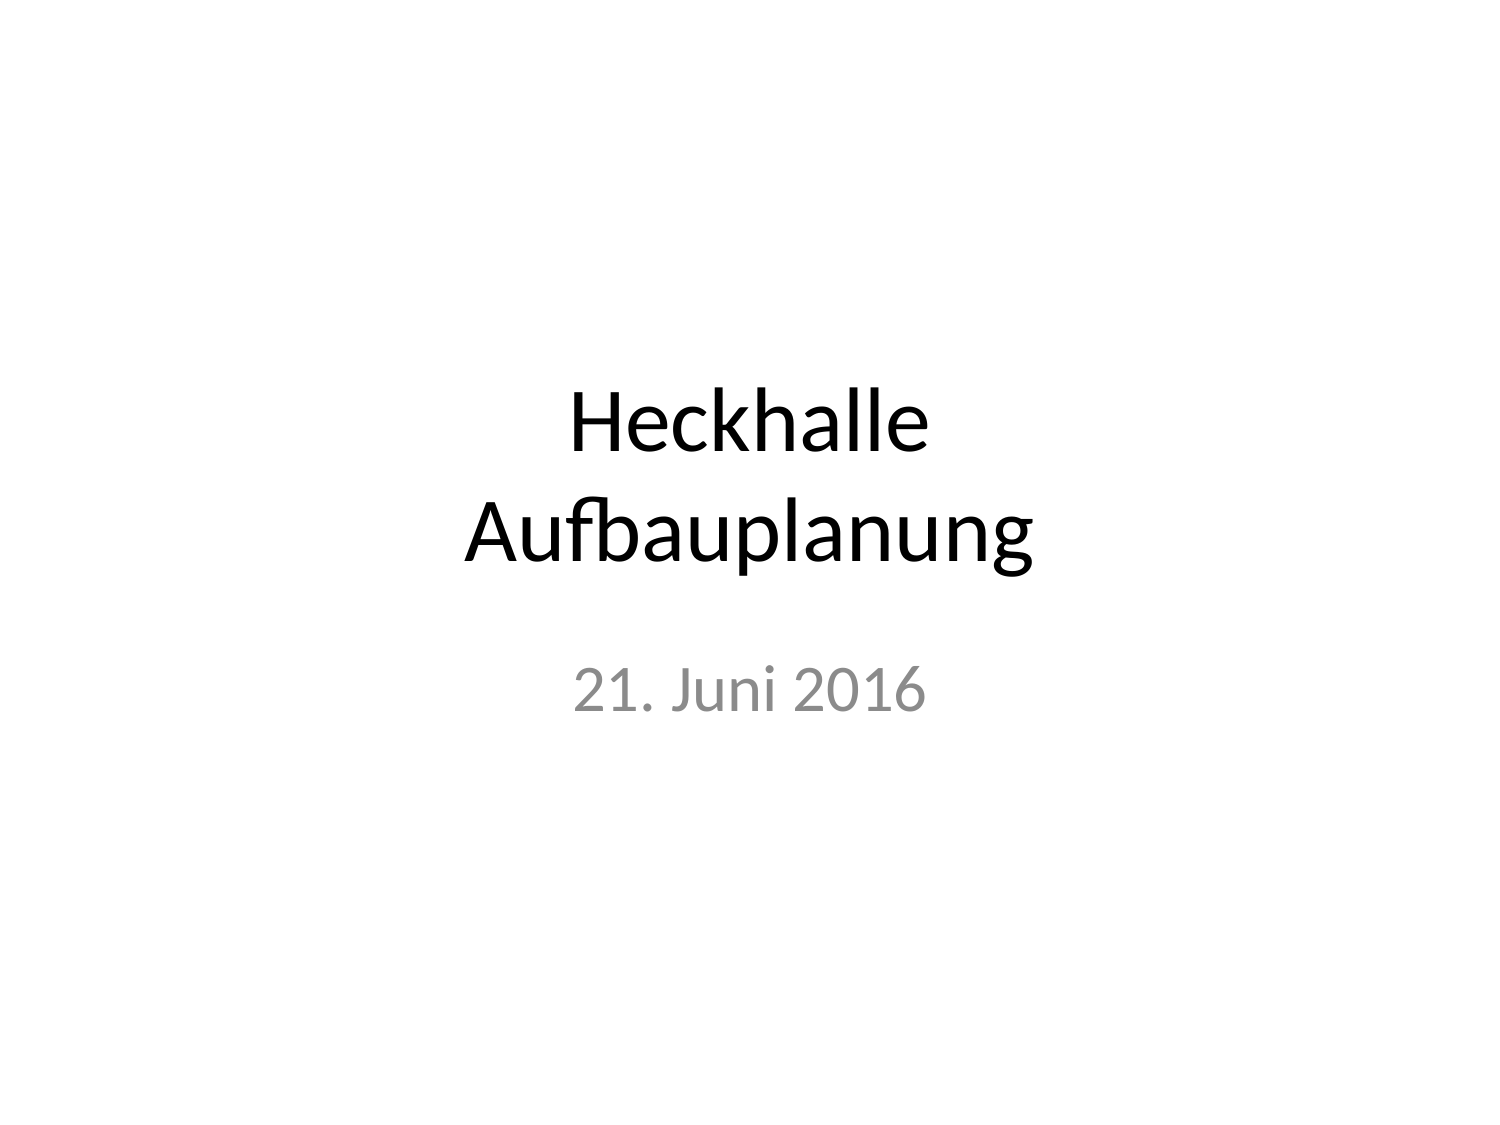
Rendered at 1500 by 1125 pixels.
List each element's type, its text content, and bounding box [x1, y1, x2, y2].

title Heckhalle Aufbauplanung [112, 349, 1388, 591]
subtitle 21. Juni 2016 [225, 637, 1275, 925]
